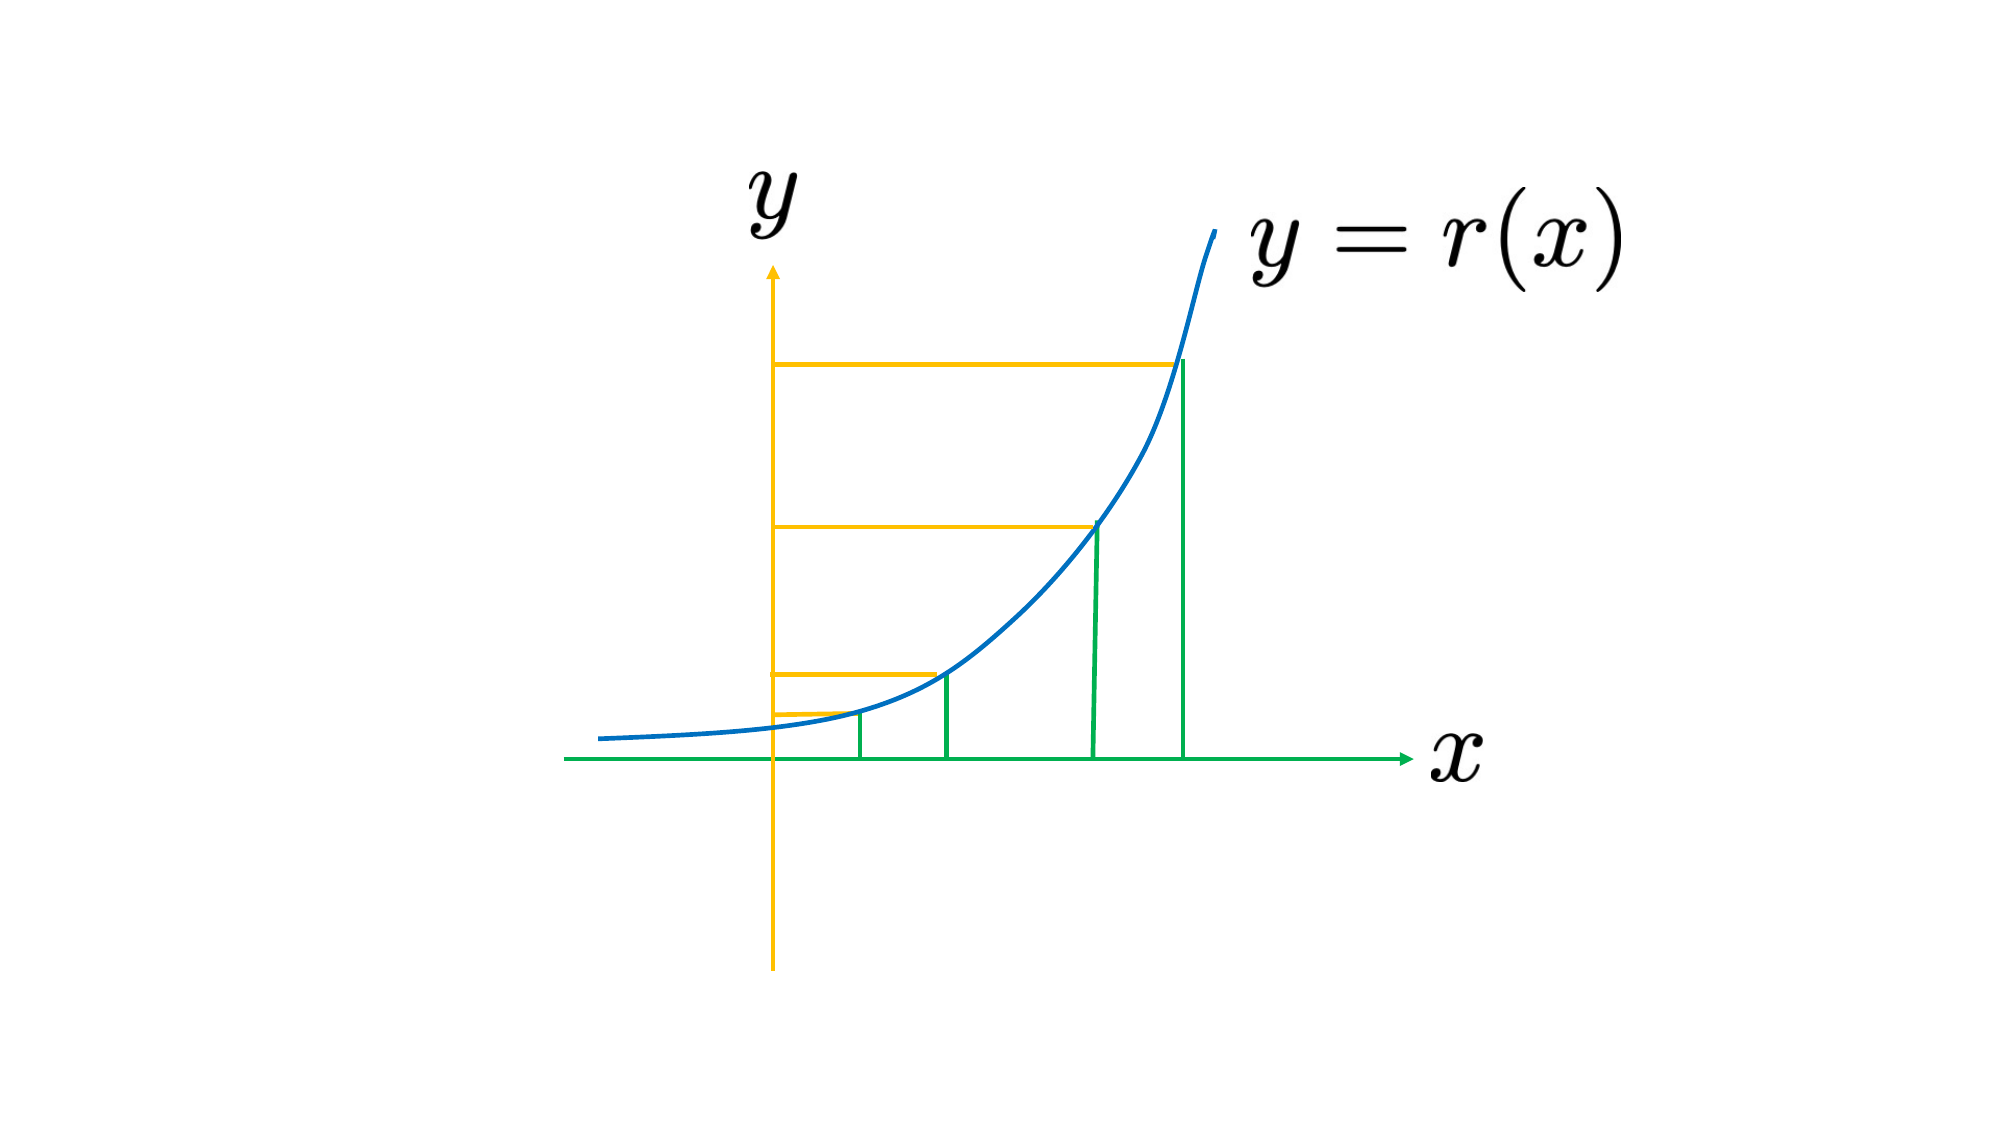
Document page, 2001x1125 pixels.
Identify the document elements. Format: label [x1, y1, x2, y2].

text_box [774, 529, 1092, 713]
text_box [1092, 520, 1098, 760]
text_box [774, 715, 849, 729]
text_box [598, 596, 773, 740]
text_box [861, 230, 1216, 526]
picture [749, 171, 798, 240]
picture [1251, 187, 1621, 292]
picture [1431, 733, 1484, 782]
